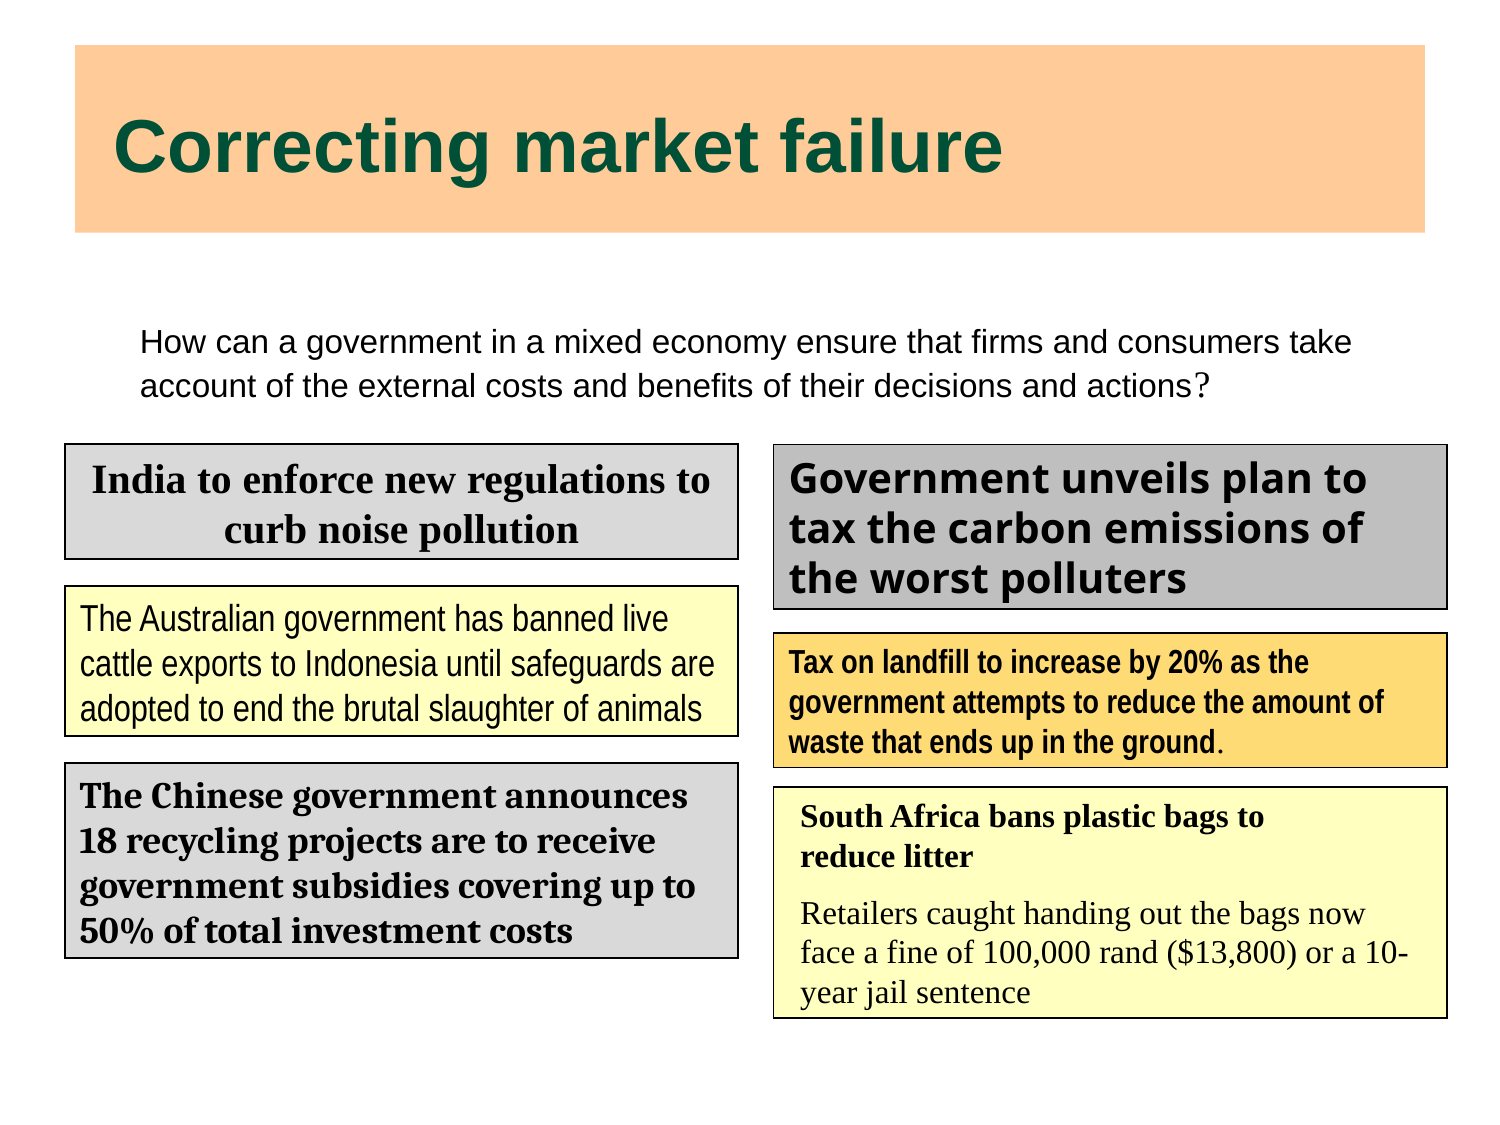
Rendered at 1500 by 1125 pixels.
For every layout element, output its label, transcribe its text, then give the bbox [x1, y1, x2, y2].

text_box The Chinese government announces 18 recycling projects are to receive government subsidies covering up to 50% of total investment costs [64, 763, 739, 958]
text_box India to enforce new regulations to curb noise pollution [64, 444, 739, 559]
text_box Tax on landfill to increase by 20% as the government attempts to reduce the amount of waste that ends up in the ground. [773, 633, 1447, 768]
text_box How can a government in a mixed economy ensure that firms and consumers take account of the external costs and benefits of their decisions and actions? [124, 312, 1400, 413]
text_box Government unveils plan to tax the carbon emissions of the worst polluters [773, 444, 1447, 610]
text_box South Africa bans plastic bags to reduce litter Retailers caught handing out the bags now face a fine of 100,000 rand ($13,800) or a 10-year jail sentence [773, 786, 1447, 1018]
title Correcting market failure [75, 45, 1425, 233]
text_box The Australian government has banned live cattle exports to Indonesia until safeguards are adopted to end the brutal slaughter of animals [65, 586, 739, 736]
